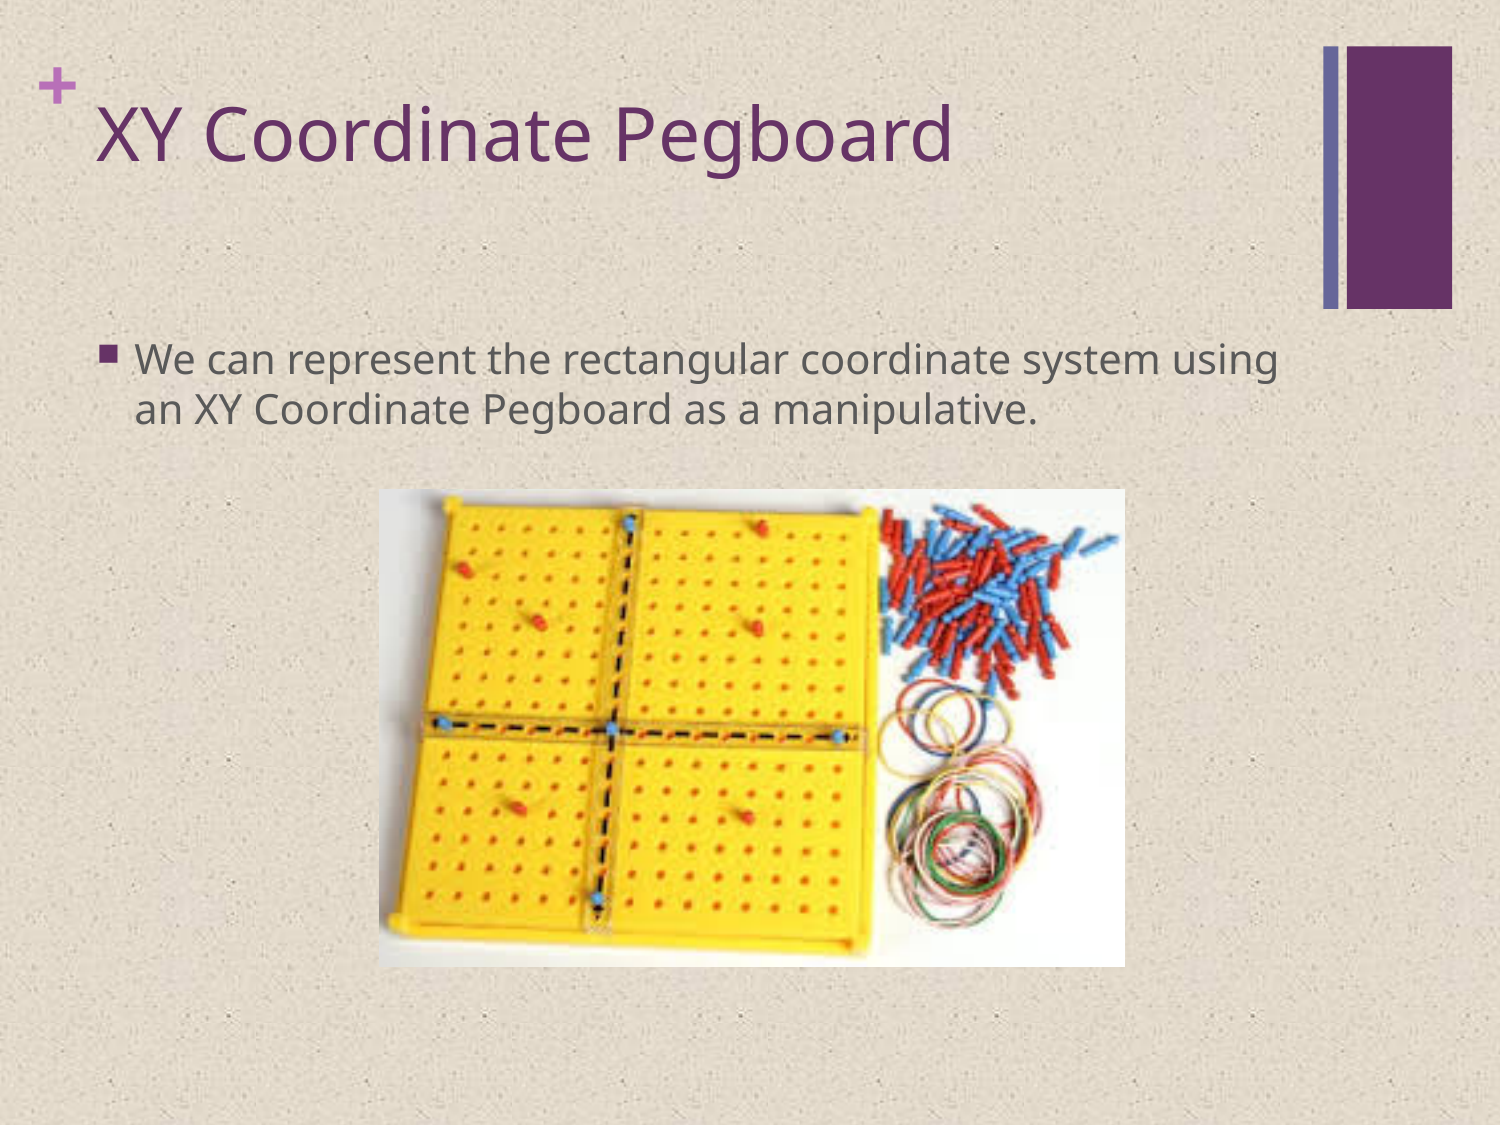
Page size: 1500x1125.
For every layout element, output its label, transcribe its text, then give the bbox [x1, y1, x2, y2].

title XY Coordinate Pegboard [81, 79, 1322, 263]
list We can represent the rectangular coordinate system using an XY Coordinate Pegboard as a manipulative. [81, 324, 1322, 1005]
picture [0, 0, 1500, 1125]
